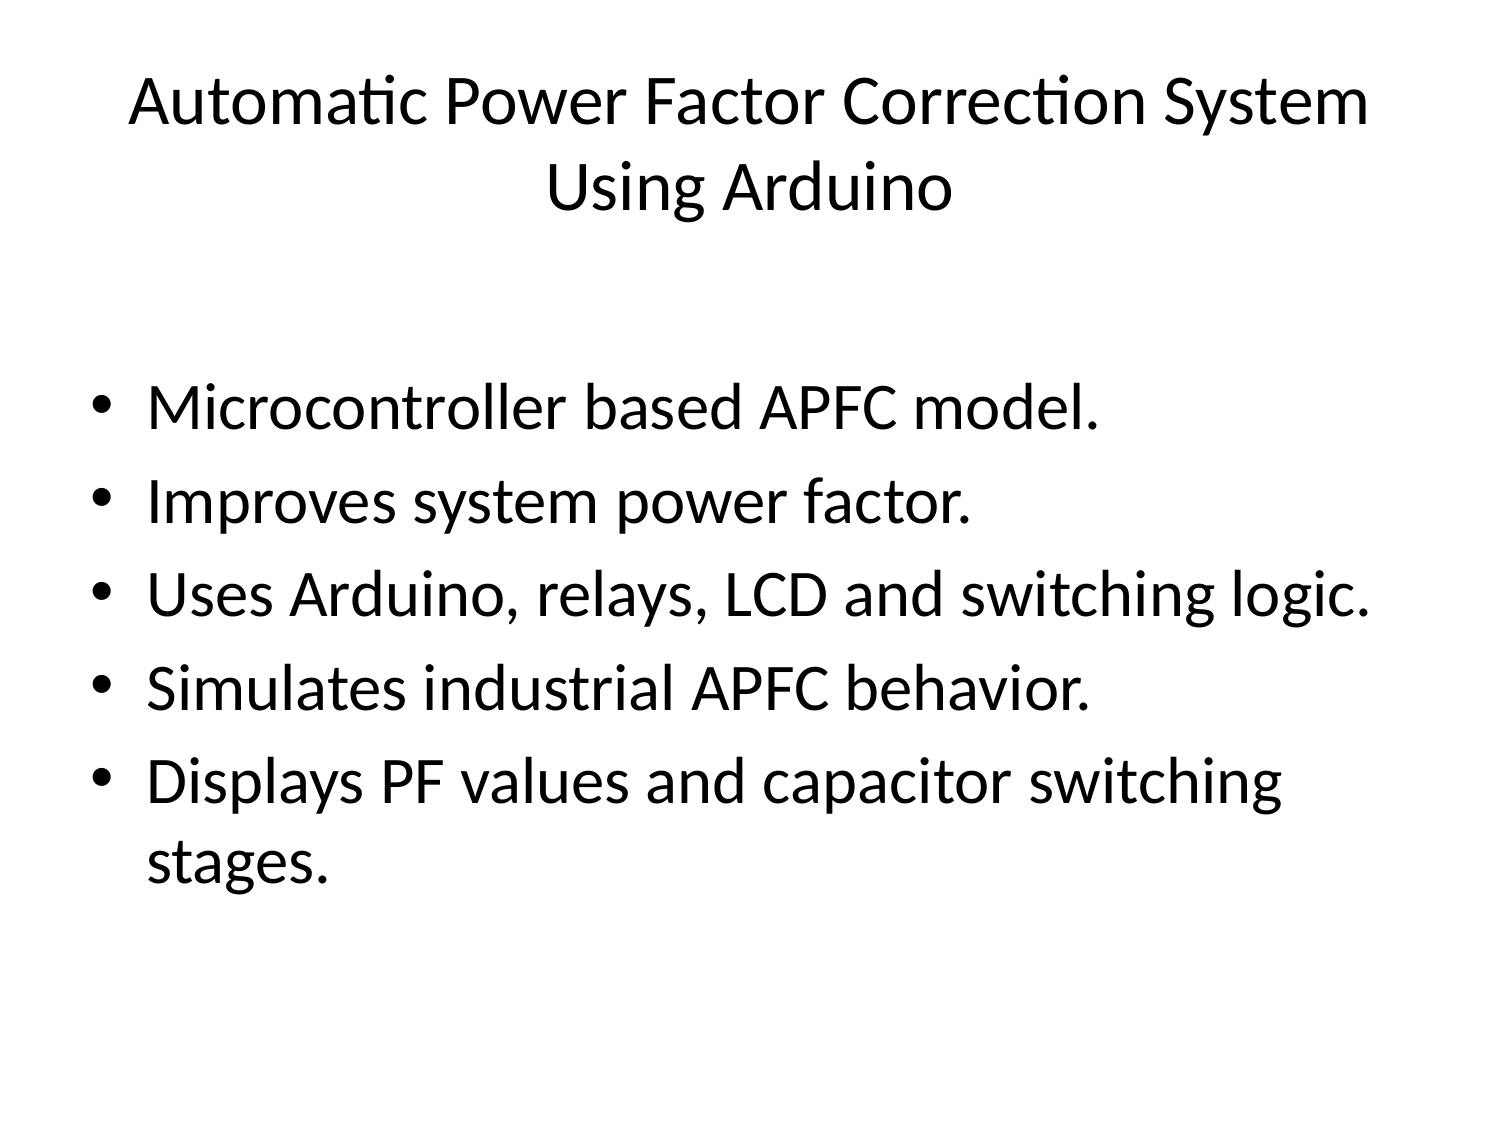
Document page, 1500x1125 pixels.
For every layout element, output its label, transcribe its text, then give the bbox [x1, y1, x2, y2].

list Microcontroller based APFC model. Improves system power factor. Uses Arduino, relays, LCD and switching logic. Simulates industrial APFC behavior. Displays PF values and capacitor switching stages. [75, 262, 1425, 1005]
title Automatic Power Factor Correction System Using Arduino [75, 45, 1425, 233]
